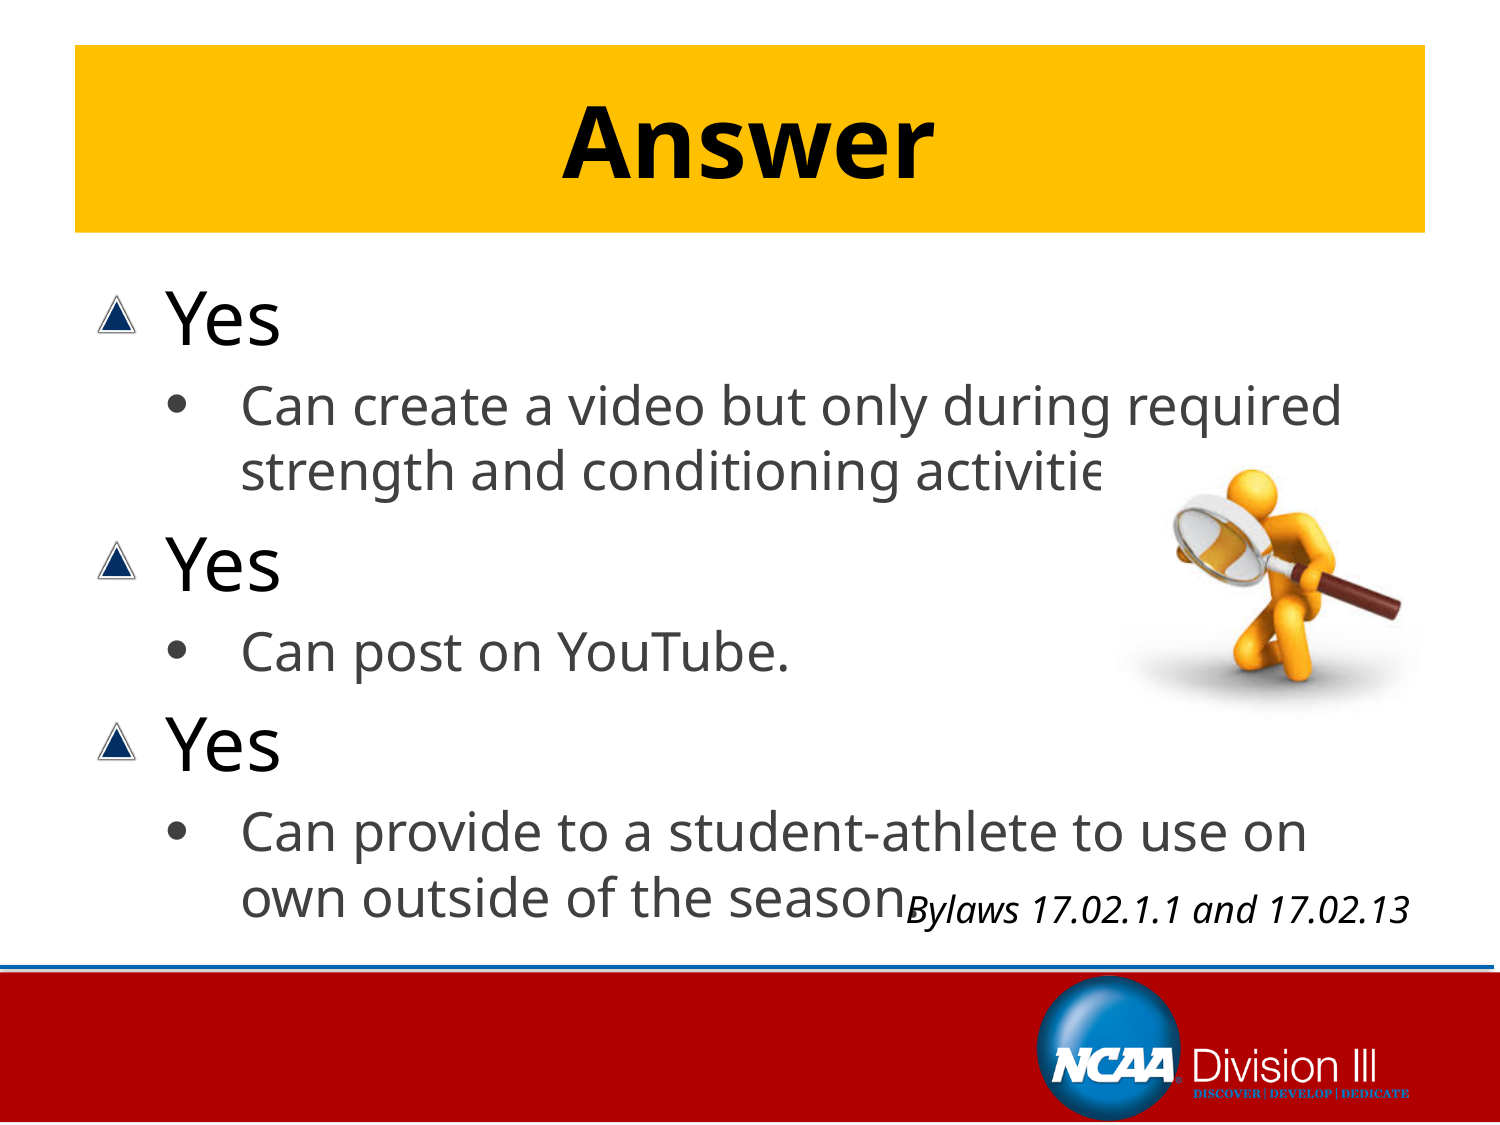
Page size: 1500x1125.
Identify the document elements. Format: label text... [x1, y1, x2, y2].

title Answer [75, 45, 1425, 233]
picture [90, 715, 143, 769]
picture [1101, 455, 1426, 739]
picture [90, 534, 143, 588]
text_box Bylaws 17.02.1.1 and 17.02.13 [536, 833, 1425, 939]
picture [90, 288, 143, 342]
picture [1021, 947, 1423, 1125]
list Yes Can create a video but only during required strength and conditioning activities. Yes Can post on YouTube. Yes Can provide to a student-athlete to use on own outside of the season. [75, 262, 1425, 941]
